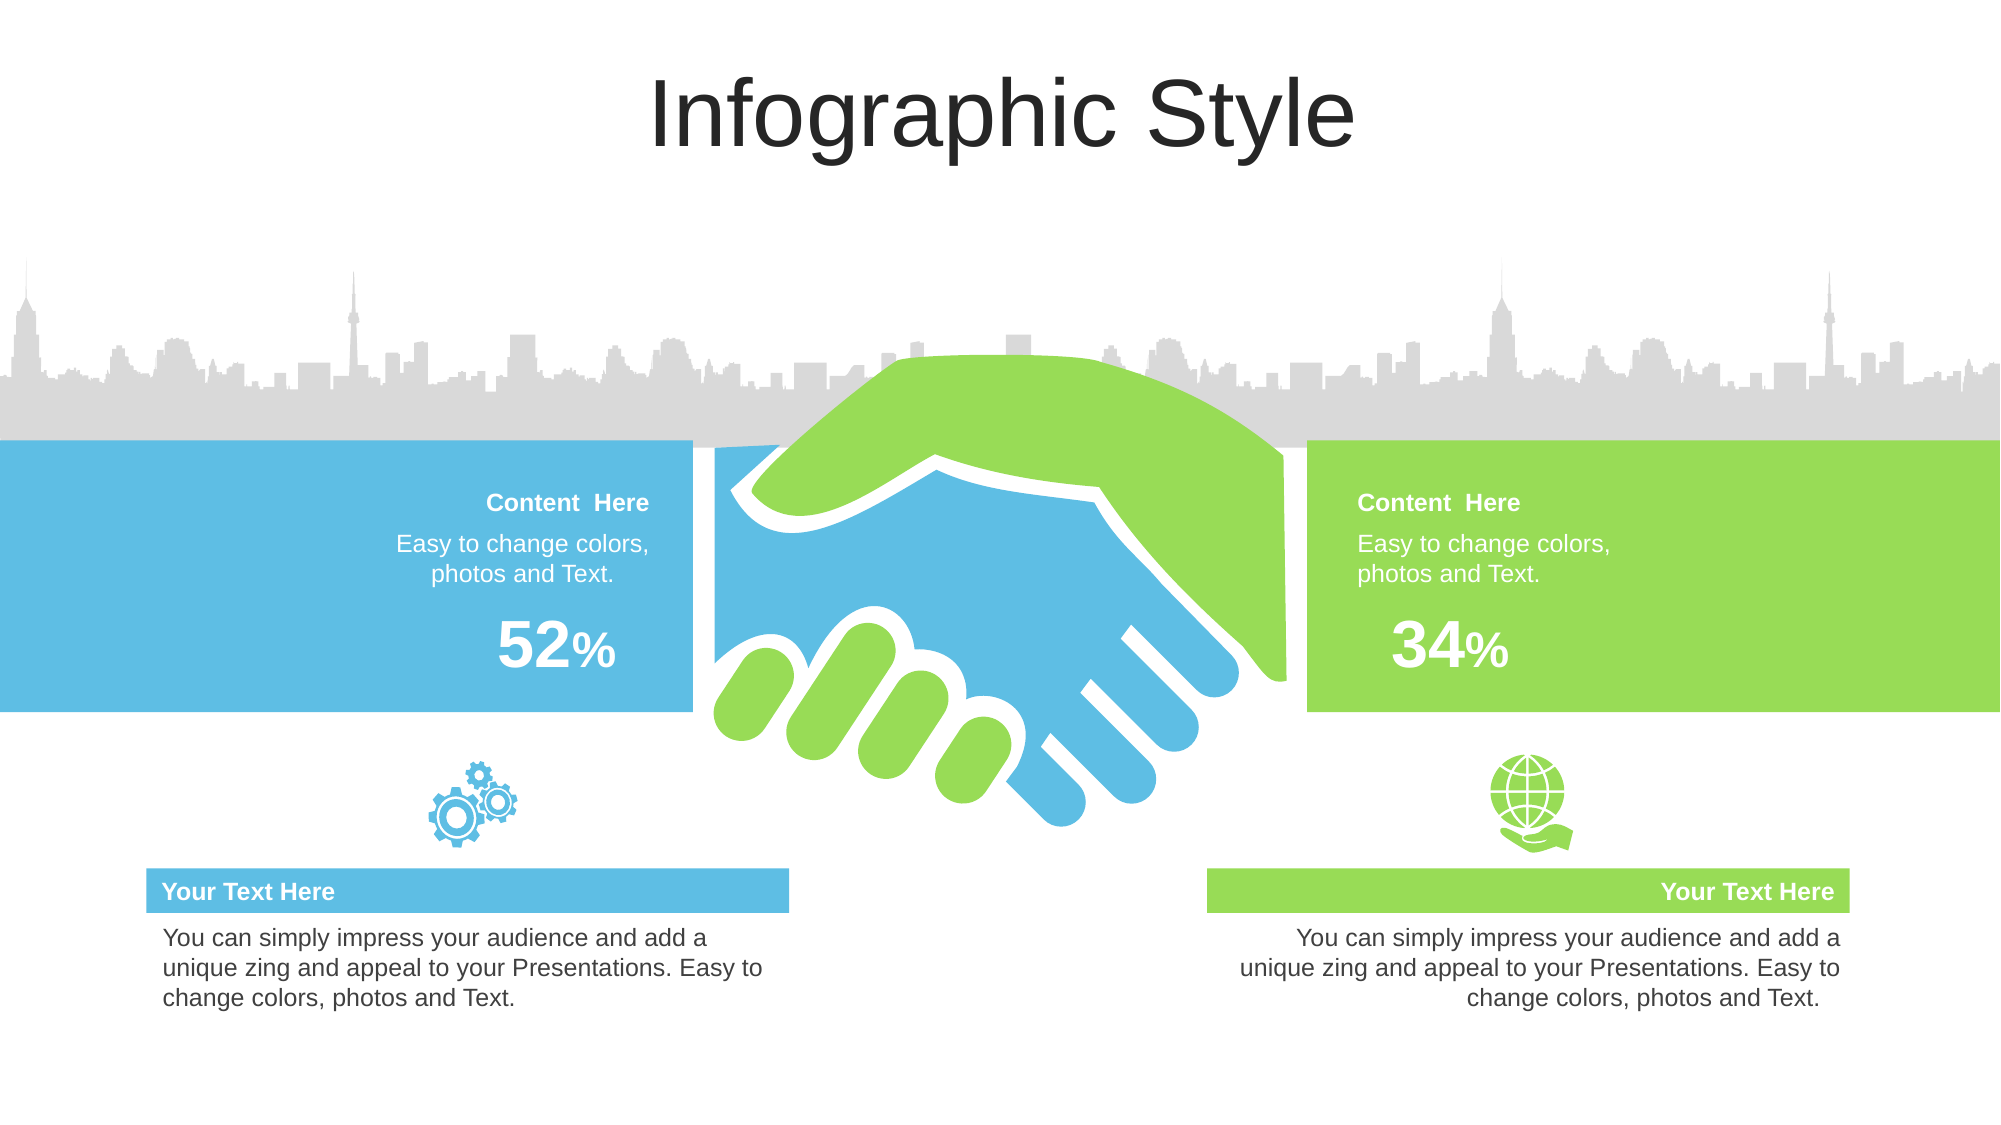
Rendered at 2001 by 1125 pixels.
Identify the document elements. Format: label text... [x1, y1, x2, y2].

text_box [146, 868, 796, 1020]
text_box 34% [1342, 597, 1558, 688]
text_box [1342, 479, 1683, 597]
list Infographic Style [53, 55, 1952, 175]
text_box [1306, 448, 2000, 713]
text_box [1206, 868, 1857, 1020]
text_box 52% [449, 597, 665, 688]
text_box [0, 448, 694, 713]
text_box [714, 354, 1287, 820]
text_box [1489, 753, 1575, 854]
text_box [325, 479, 665, 597]
text_box [427, 759, 519, 849]
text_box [0, 257, 2000, 448]
